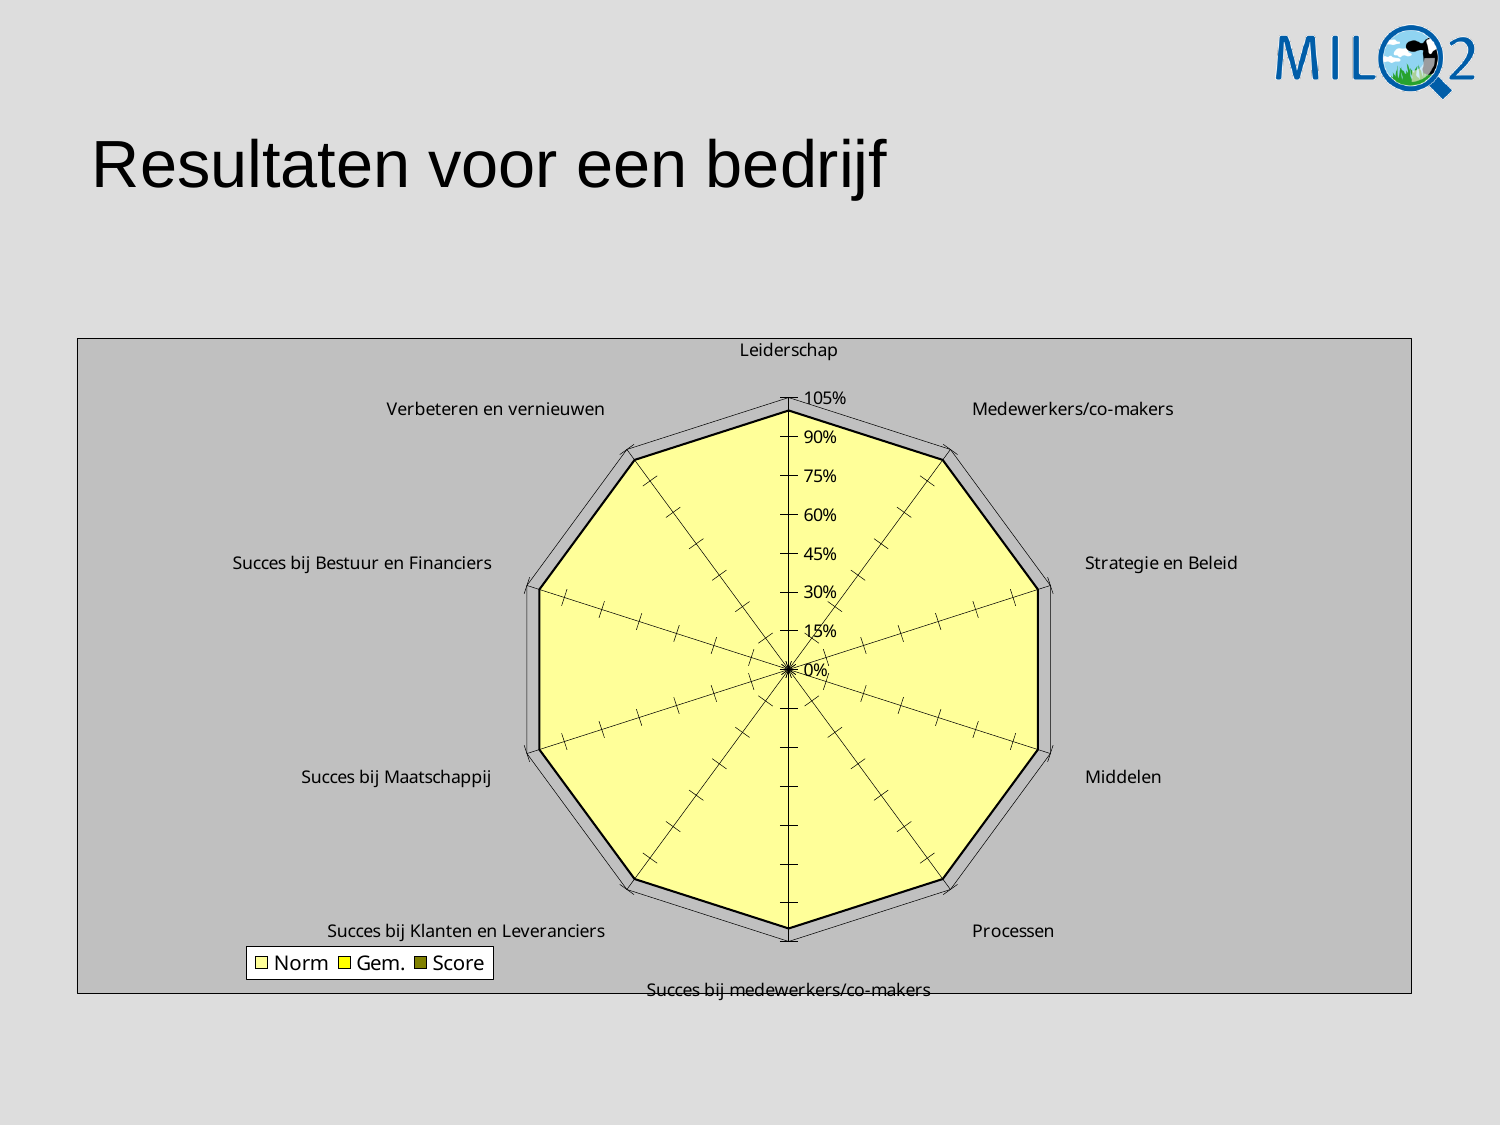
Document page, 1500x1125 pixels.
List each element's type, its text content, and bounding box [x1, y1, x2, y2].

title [1274, 24, 1476, 100]
list Resultaten voor een bedrijf [76, 113, 1428, 1010]
chart [76, 337, 1412, 1002]
